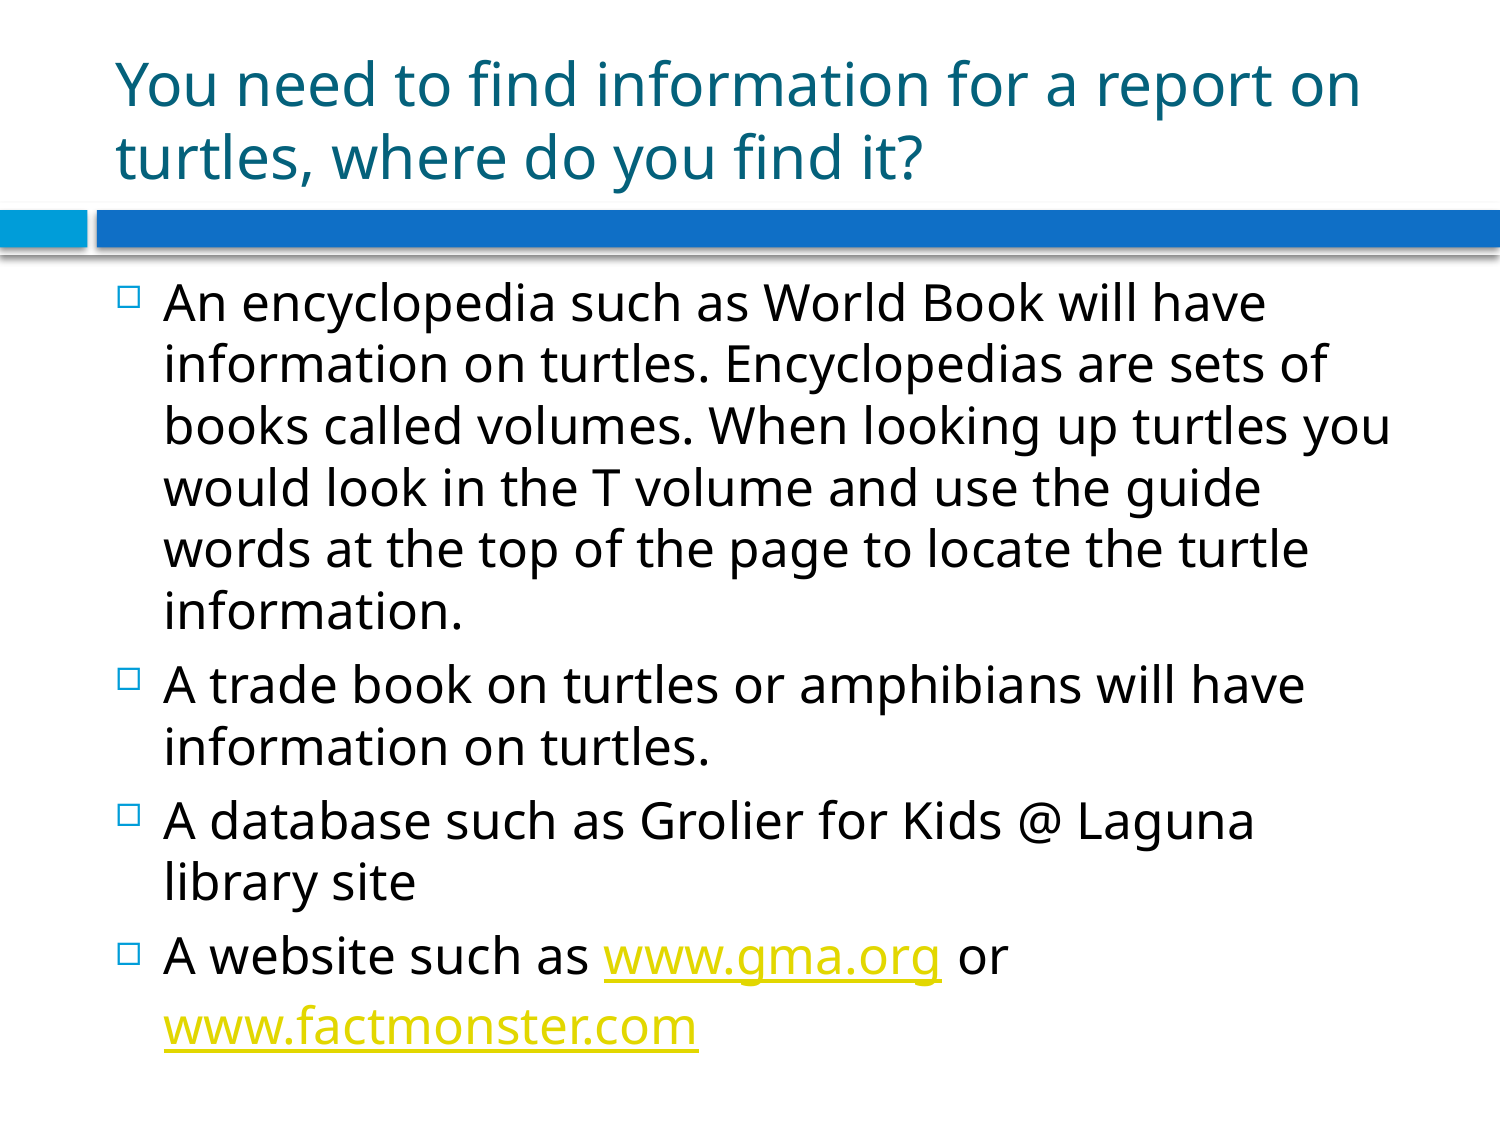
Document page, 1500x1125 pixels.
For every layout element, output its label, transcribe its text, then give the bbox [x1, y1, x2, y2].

title You need to find information for a report on turtles, where do you find it? [100, 37, 1438, 200]
list An encyclopedia such as World Book will have information on turtles. Encyclopedias are sets of books called volumes. When looking up turtles you would look in the T volume and use the guide words at the top of the page to locate the turtle information. A trade book on turtles or amphibians will have information on turtles. A database such as Grolier for Kids @ Laguna library site A website such as www.gma.org or www.factmonster.com [100, 262, 1438, 1075]
